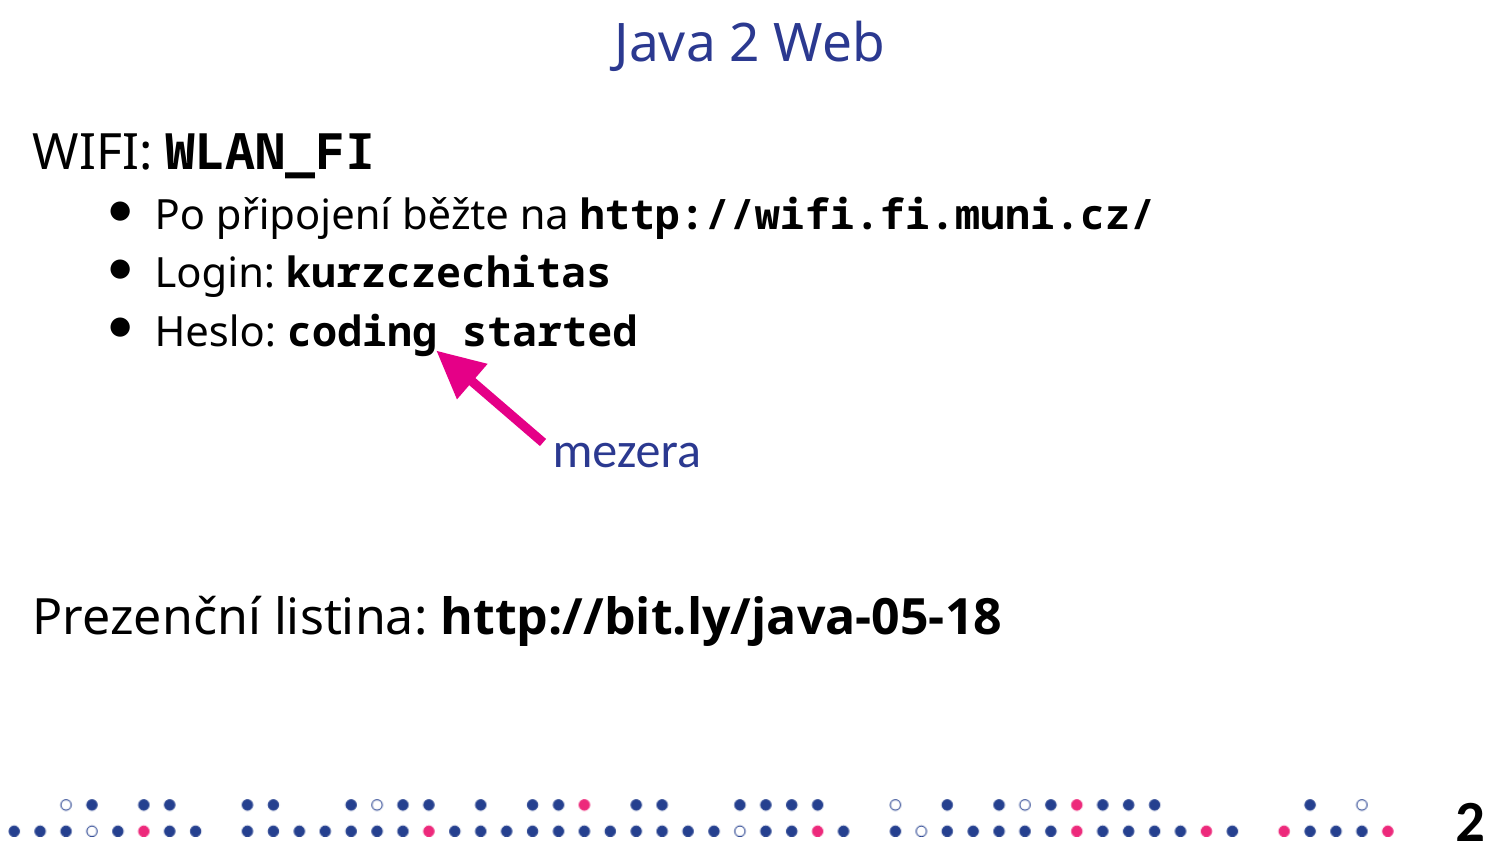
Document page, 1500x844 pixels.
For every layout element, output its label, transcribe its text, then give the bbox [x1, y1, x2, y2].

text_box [436, 350, 544, 443]
text_box mezera [537, 410, 845, 490]
list WIFI: WLAN_FI Po připojení běžte na http://wifi.fi.muni.cz/ Login: kurzczechitas Heslo: coding started Prezenční listina: http://bit.ly/java-05-18 [17, 111, 1483, 786]
slide_number 2 [1149, 797, 1500, 838]
picture [8, 799, 1149, 837]
title Java 2 Web [75, 0, 1425, 80]
